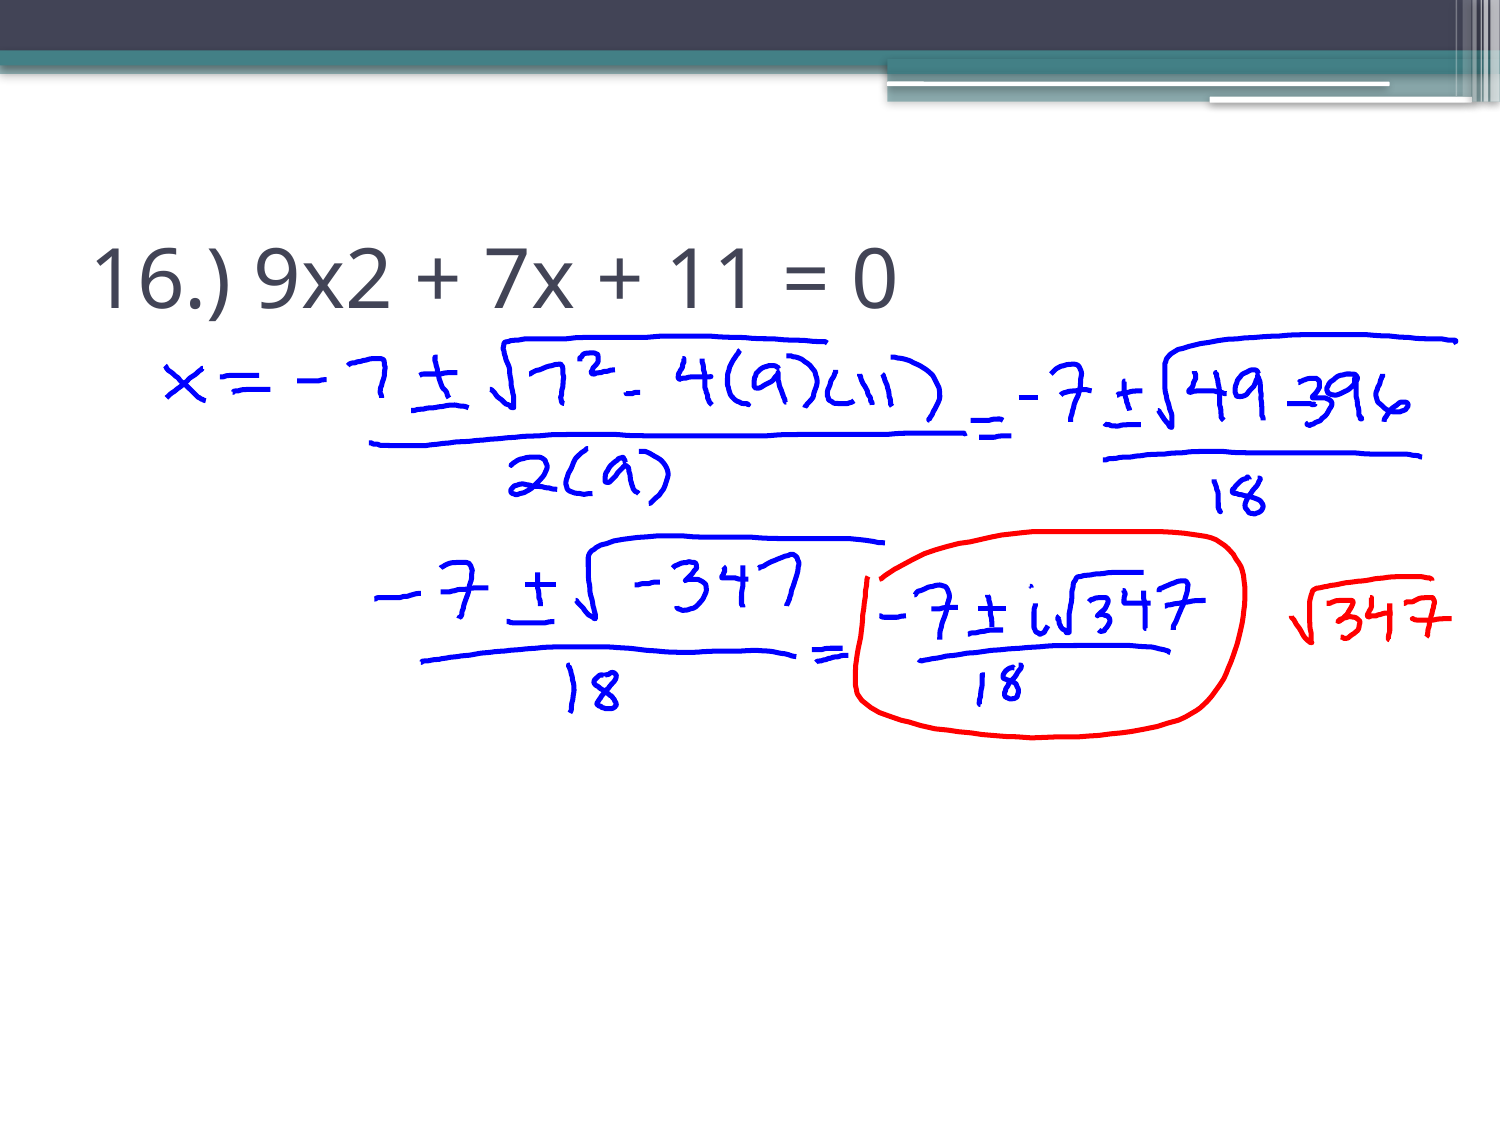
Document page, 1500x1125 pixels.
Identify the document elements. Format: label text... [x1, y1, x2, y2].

text_box [232, 388, 271, 394]
text_box [753, 364, 787, 403]
text_box [219, 374, 260, 378]
text_box [443, 371, 458, 375]
text_box [579, 352, 615, 375]
text_box [510, 456, 558, 496]
text_box [811, 647, 843, 651]
text_box [890, 356, 941, 422]
text_box [1326, 373, 1363, 420]
text_box [420, 646, 797, 664]
text_box [536, 572, 542, 607]
text_box [701, 358, 713, 406]
text_box [881, 373, 893, 407]
text_box [567, 664, 575, 714]
text_box [604, 456, 640, 495]
text_box [1298, 377, 1333, 427]
text_box [368, 432, 967, 447]
text_box [419, 373, 437, 377]
text_box [440, 587, 489, 593]
text_box [449, 590, 470, 619]
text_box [855, 531, 1452, 739]
text_box [593, 671, 618, 710]
text_box [565, 447, 593, 496]
text_box [506, 620, 555, 624]
text_box [164, 365, 184, 384]
text_box [1213, 479, 1221, 513]
text_box [374, 592, 421, 600]
text_box [858, 373, 873, 405]
text_box [786, 355, 818, 409]
text_box [434, 356, 450, 399]
text_box [347, 357, 386, 398]
text_box [297, 378, 327, 382]
text_box [677, 357, 704, 381]
text_box [1214, 371, 1225, 421]
text_box [970, 418, 1004, 422]
text_box [625, 391, 641, 395]
text_box [726, 349, 750, 406]
text_box [411, 404, 469, 412]
text_box [1050, 363, 1083, 422]
text_box [758, 553, 800, 607]
text_box [1103, 422, 1141, 427]
text_box [440, 561, 474, 591]
title 16.) 9x2 + 7x + 11 = 0 [75, 187, 1425, 363]
text_box [1102, 450, 1423, 461]
text_box [979, 435, 1012, 439]
text_box [1157, 333, 1457, 429]
text_box [575, 535, 849, 620]
text_box [529, 363, 565, 405]
text_box [815, 654, 848, 663]
text_box [638, 450, 669, 505]
text_box [634, 581, 660, 586]
text_box [826, 369, 855, 405]
text_box [740, 565, 744, 608]
text_box [721, 566, 742, 580]
text_box [1231, 476, 1264, 515]
text_box [1188, 371, 1218, 394]
text_box [1123, 380, 1131, 411]
text_box [165, 367, 203, 399]
text_box [1375, 373, 1409, 422]
text_box [184, 383, 206, 402]
text_box [672, 560, 708, 612]
text_box [1234, 369, 1264, 421]
text_box [1060, 388, 1092, 396]
text_box [489, 335, 828, 409]
text_box [1127, 390, 1143, 394]
